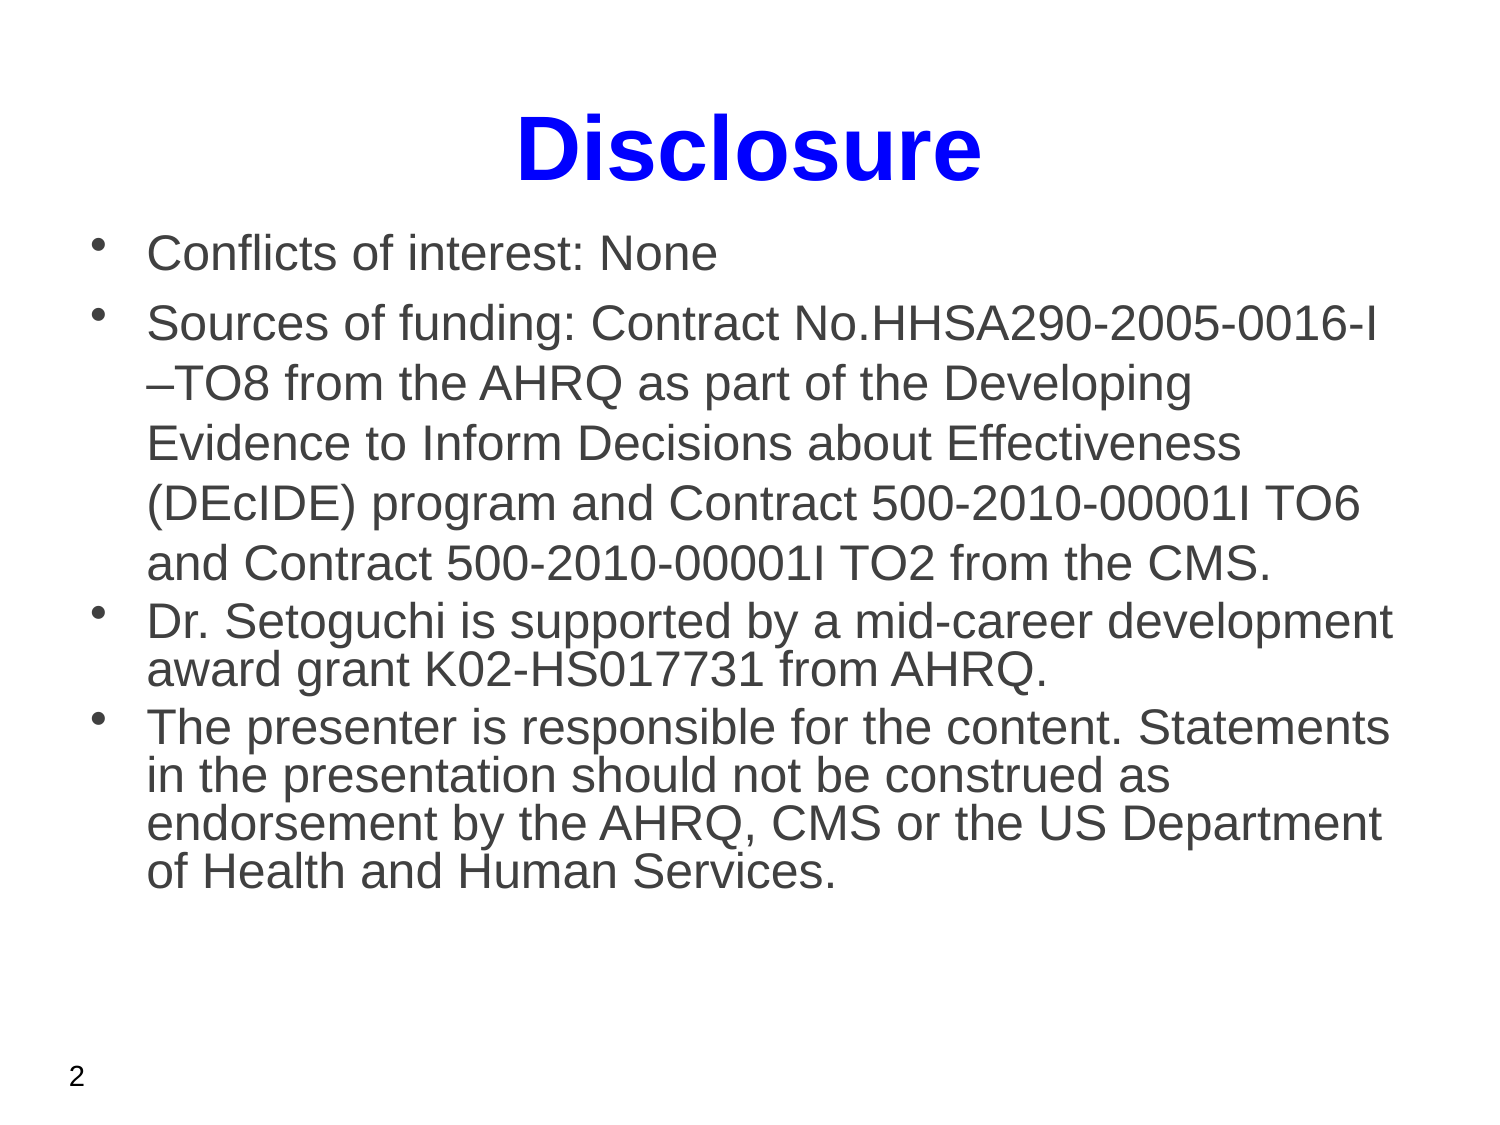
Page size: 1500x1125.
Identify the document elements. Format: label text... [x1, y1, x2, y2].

list Conflicts of interest: None Sources of funding: Contract No.HHSA290-2005-0016-I –TO8 from the AHRQ as part of the Developing Evidence to Inform Decisions about Effectiveness (DEcIDE) program and Contract 500-2010-00001I TO6 and Contract 500-2010-00001I TO2 from the CMS. Dr. Setoguchi is supported by a mid-career development award grant K02-HS017731 from AHRQ. The presenter is responsible for the content. Statements in the presentation should not be construed as endorsement by the AHRQ, CMS or the US Department of Health and Human Services. [75, 224, 1425, 1025]
text_box 2 [37, 1050, 100, 1100]
title Disclosure [75, 50, 1425, 224]
